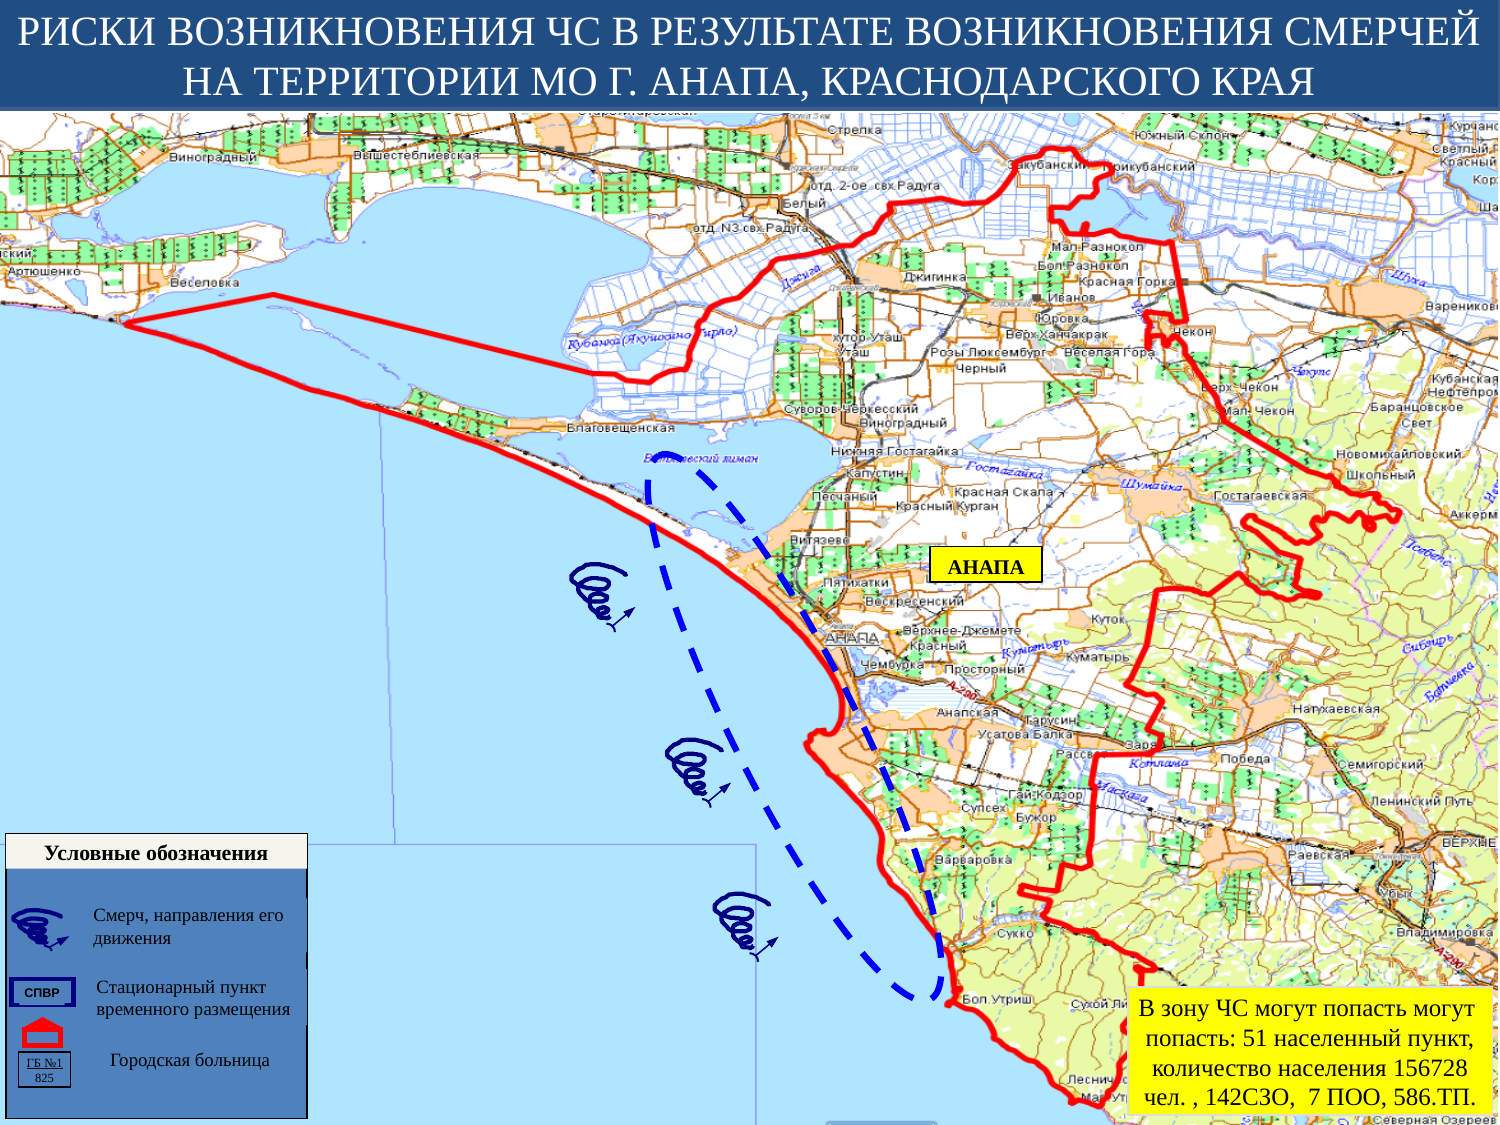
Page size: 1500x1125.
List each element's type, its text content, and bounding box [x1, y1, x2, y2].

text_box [5, 833, 308, 1119]
picture [0, 113, 1498, 1125]
text_box РИСКИ ВОЗНИКНОВЕНИЯ ЧС В РЕЗУЛЬТАТЕ ВОЗНИКНОВЕНИЯ СМЕРЧЕЙ НА ТЕРРИТОРИИ МО Г. АНАПА, КРАСНОДАРСКОГО КРАЯ [0, 0, 1500, 111]
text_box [13, 909, 69, 952]
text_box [24, 1019, 61, 1046]
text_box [571, 563, 635, 633]
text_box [667, 739, 731, 808]
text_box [714, 893, 778, 962]
